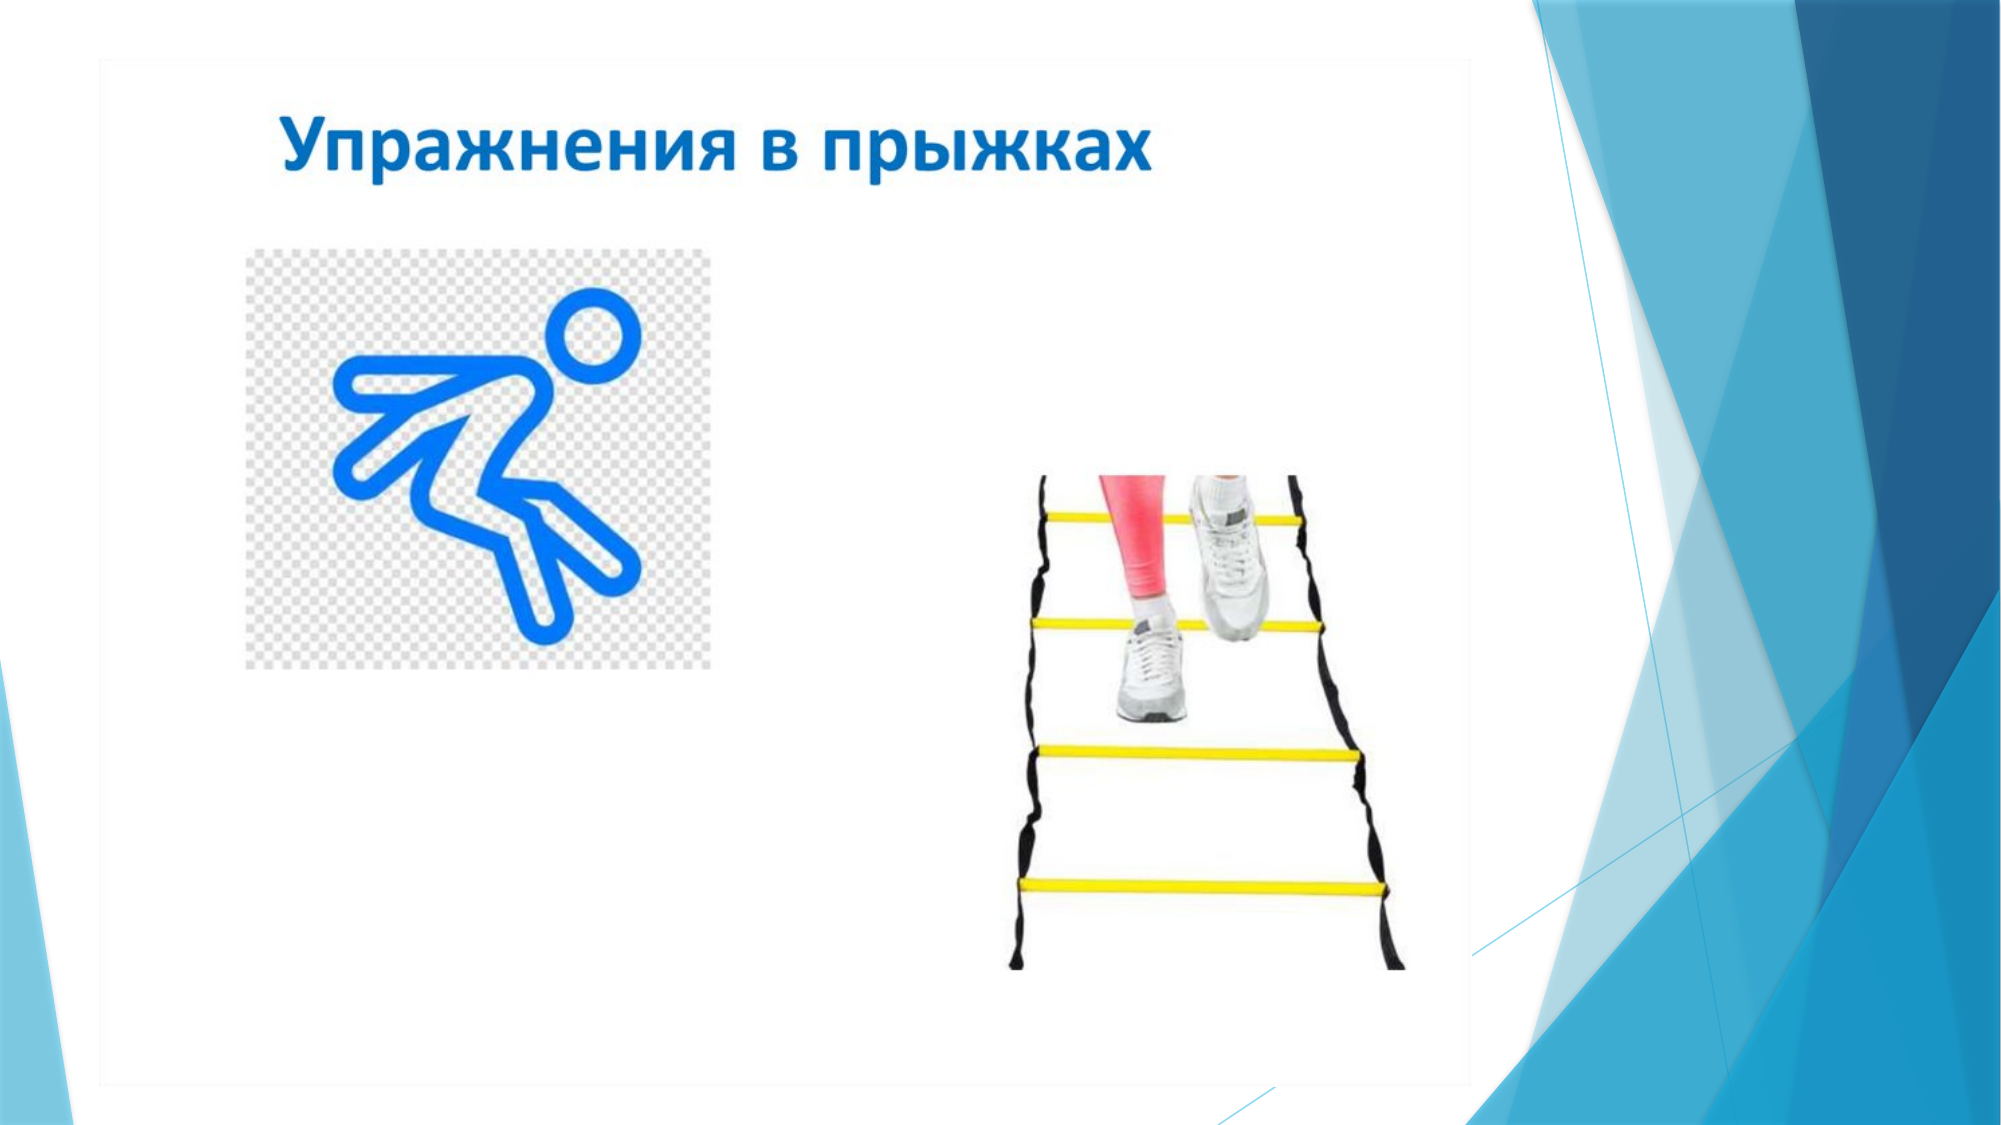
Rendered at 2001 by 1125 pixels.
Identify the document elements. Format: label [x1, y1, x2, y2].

picture [98, 57, 1472, 1088]
